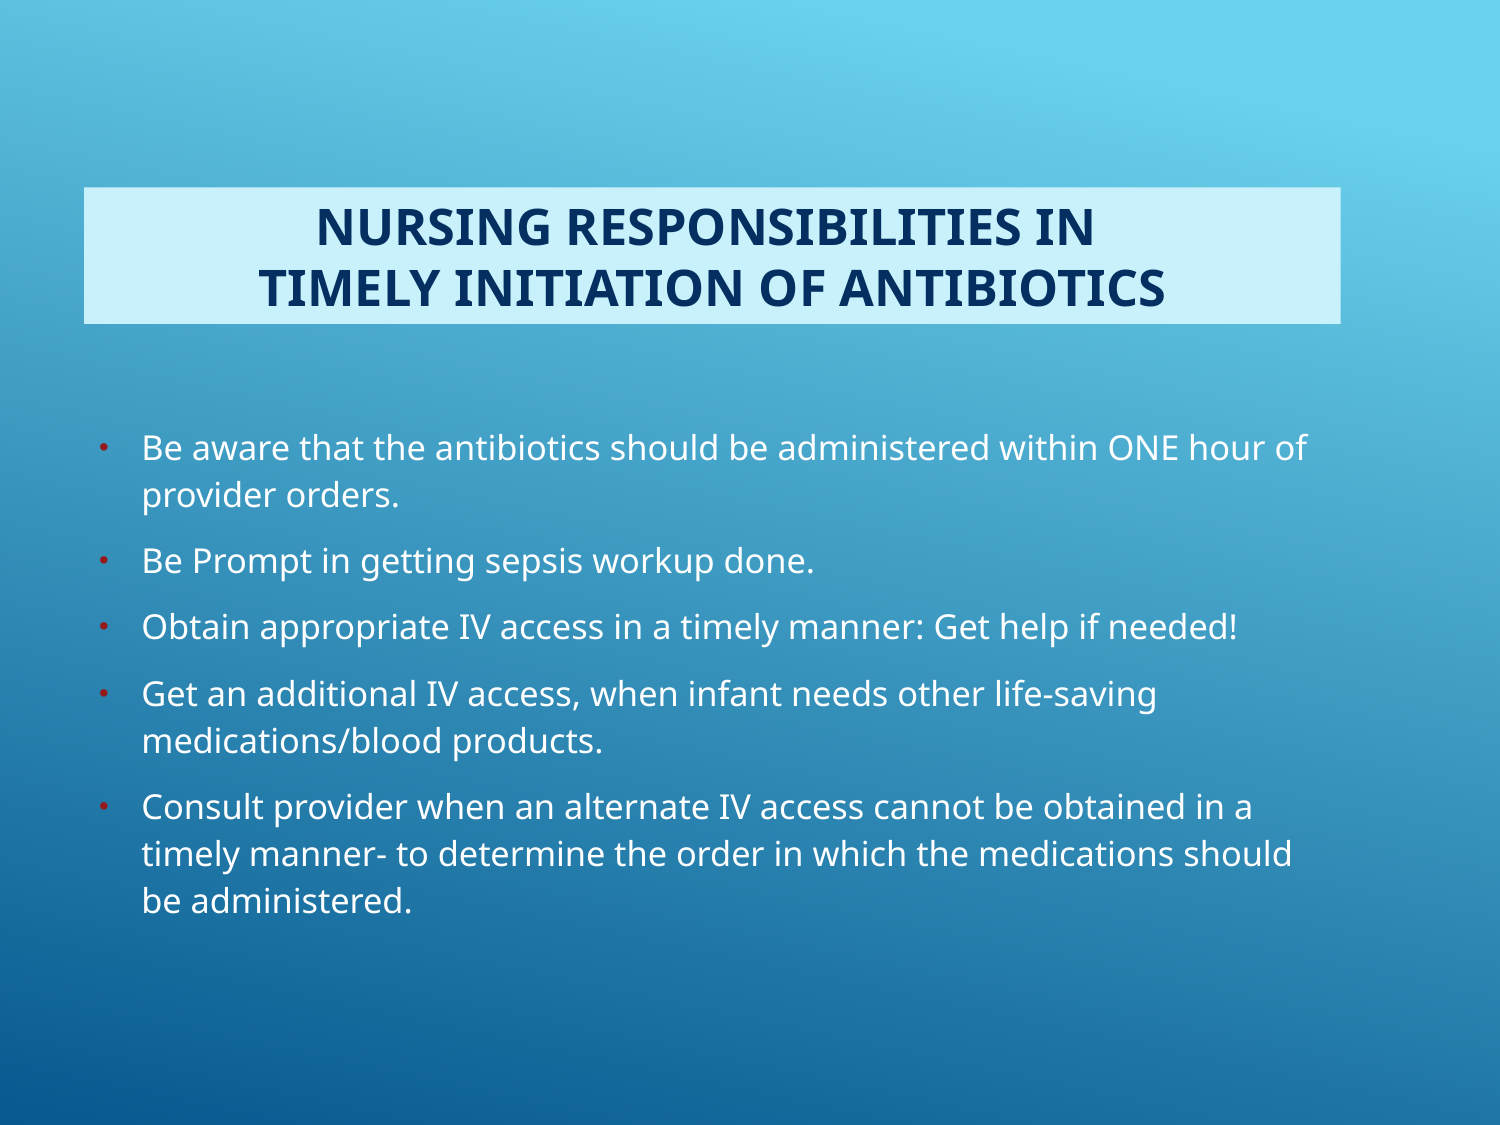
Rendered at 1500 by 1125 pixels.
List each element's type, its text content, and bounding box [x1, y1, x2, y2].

list Be aware that the antibiotics should be administered within ONE hour of provider orders. Be Prompt in getting sepsis workup done. Obtain appropriate IV access in a timely manner: Get help if needed! Get an additional IV access, when infant needs other life-saving medications/blood products. Consult provider when an alternate IV access cannot be obtained in a timely manner- to determine the order in which the medications should be administered. [84, 384, 1341, 957]
title Nursing responsibilities in timely initiation of antibiotics [84, 187, 1341, 324]
